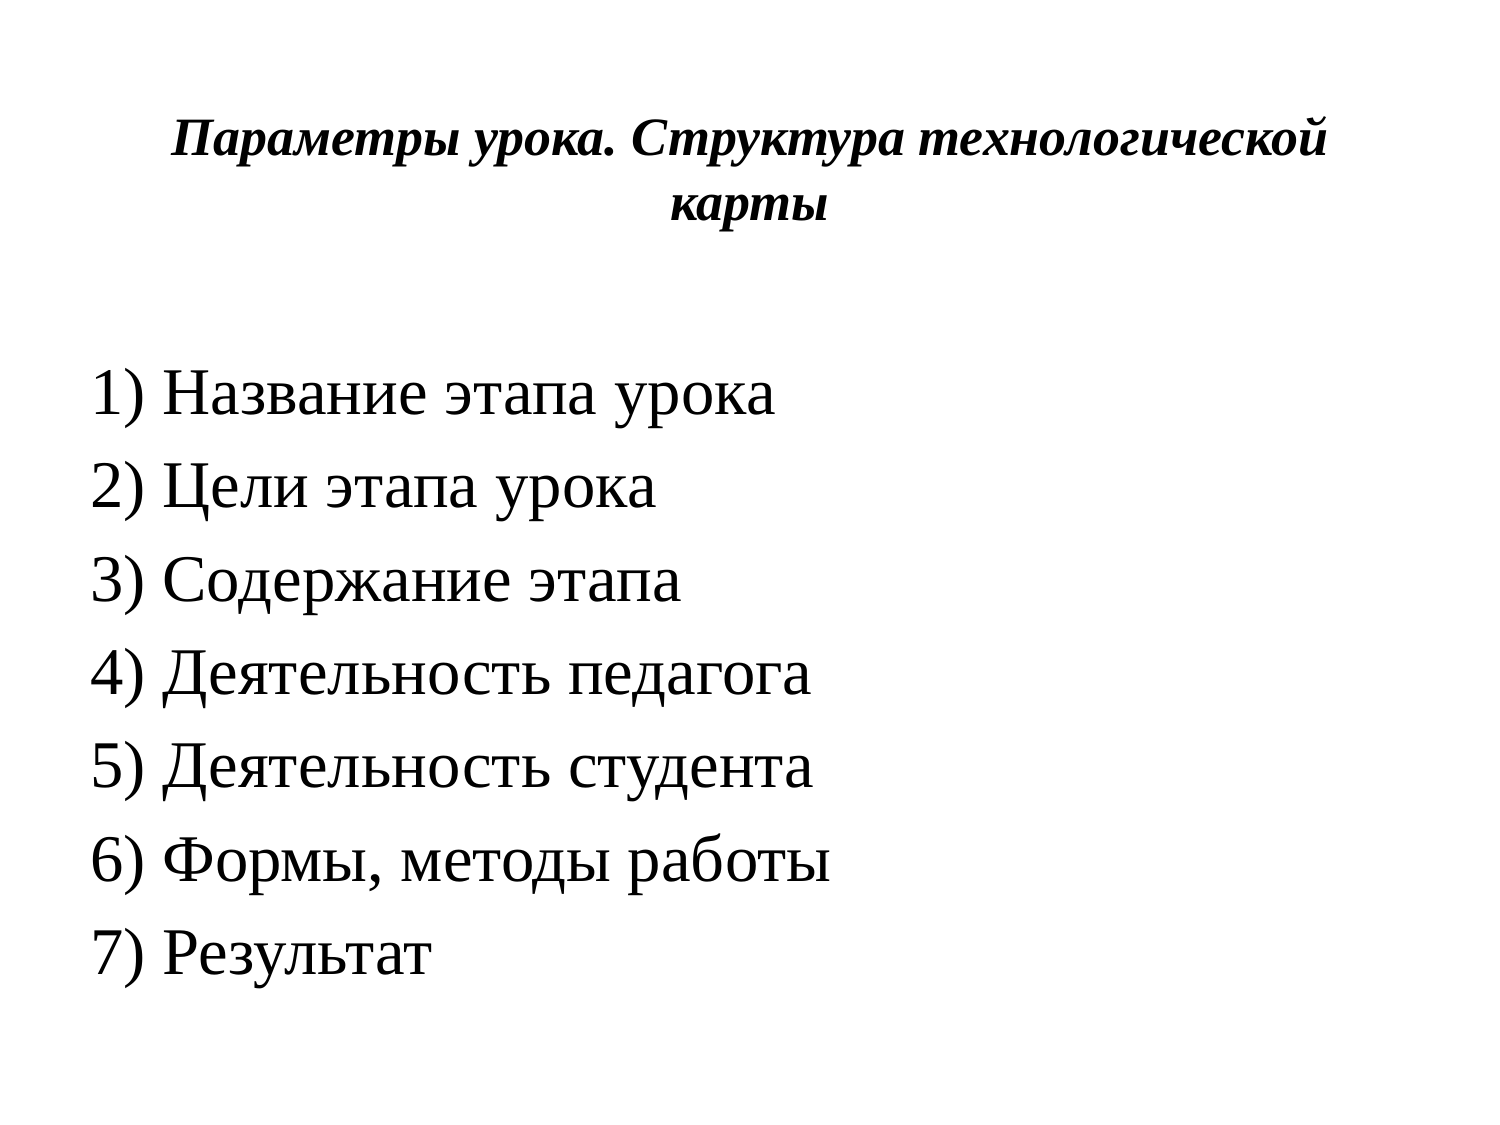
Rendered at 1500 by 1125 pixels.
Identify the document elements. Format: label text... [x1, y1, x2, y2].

list 1) Название этапа урока 2) Цели этапа урока 3) Содержание этапа 4) Деятельность педагога 5) Деятельность студента 6) Формы, методы работы 7) Результат [75, 339, 1425, 1005]
title Параметры урока. Структура технологической карты [75, 93, 1425, 305]
